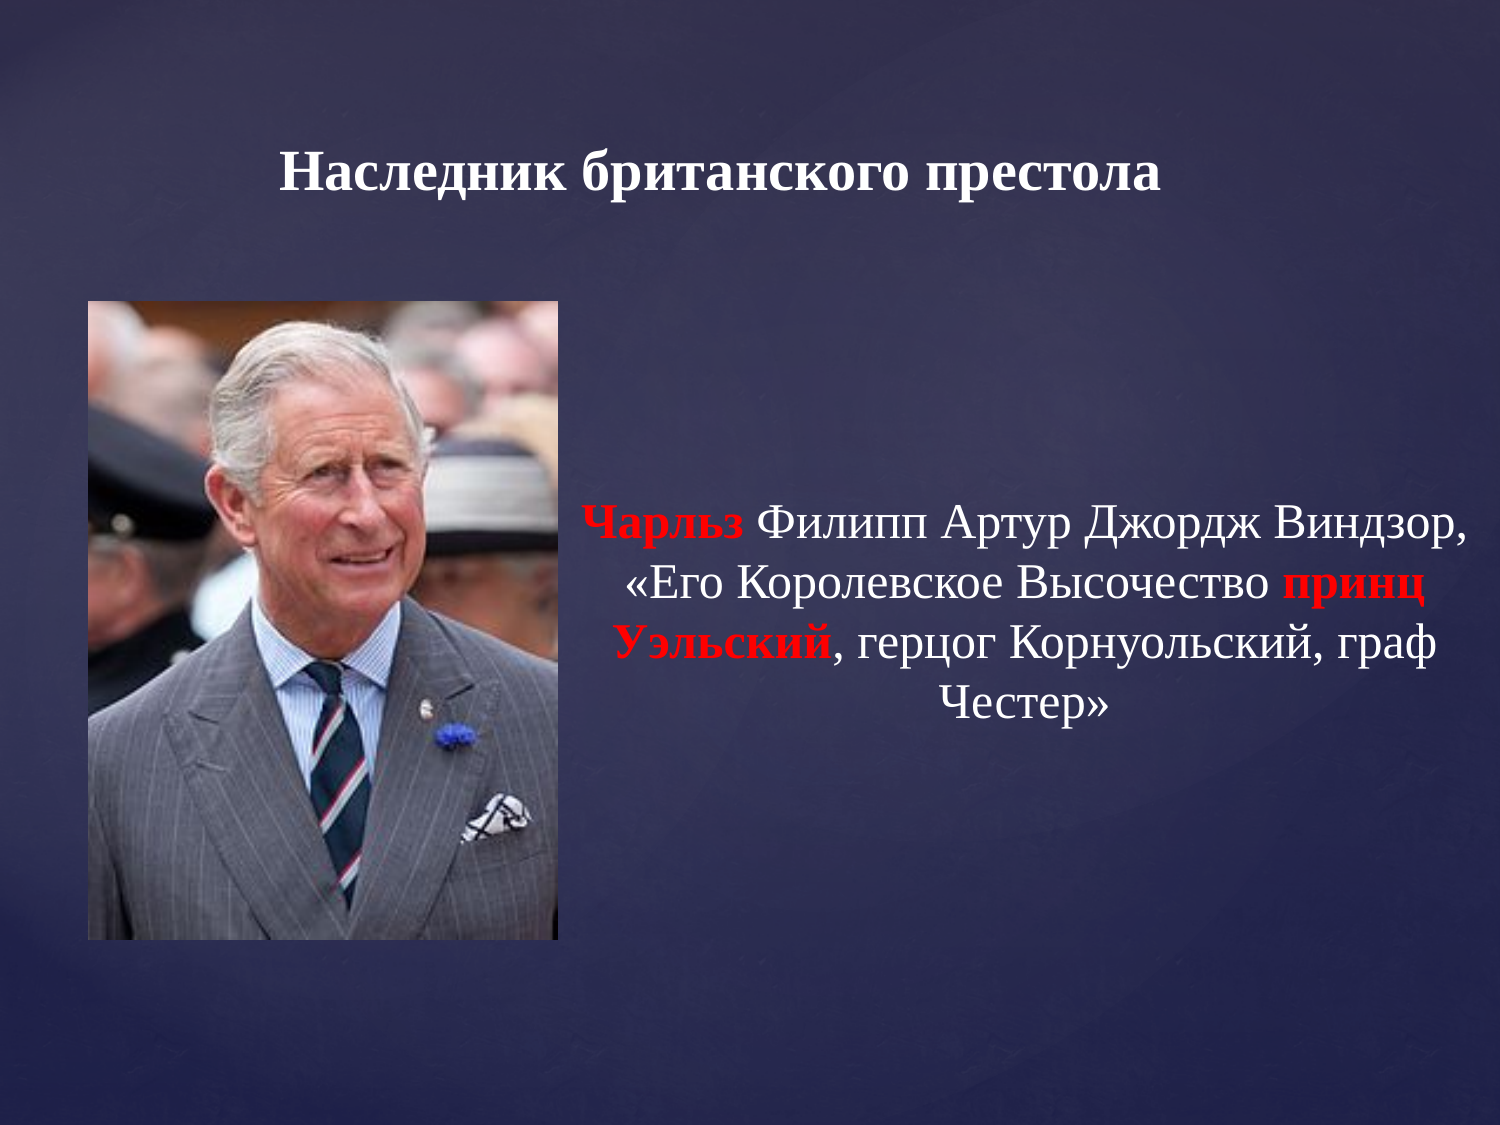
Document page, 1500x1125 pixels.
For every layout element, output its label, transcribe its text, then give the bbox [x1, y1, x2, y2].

text_box Наследник британского престола [194, 107, 1247, 211]
title Чарльз Филипп Артур Джордж Виндзор, «Его Королевское Высочество принц Уэльский, герцог Корнуольский, граф Честер» [569, 586, 1500, 737]
picture [87, 300, 558, 940]
